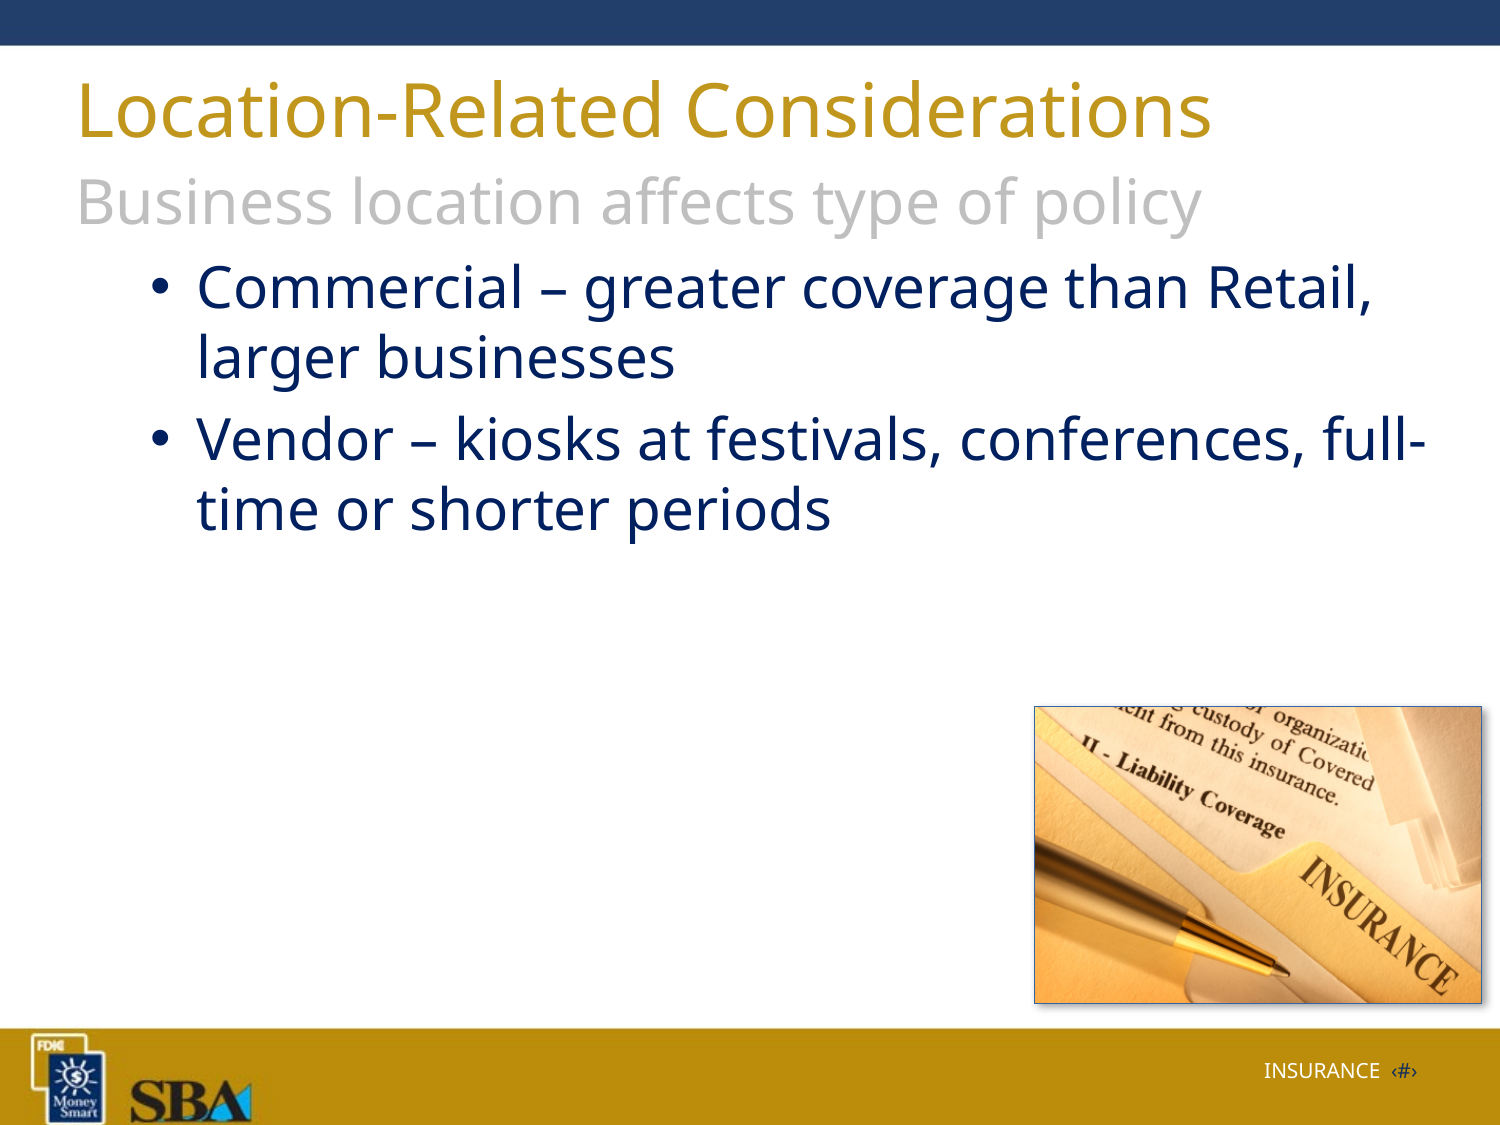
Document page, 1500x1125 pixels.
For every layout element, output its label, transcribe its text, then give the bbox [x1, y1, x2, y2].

picture [0, 0, 1500, 1125]
title Location-Related Considerations [74, 61, 1426, 161]
list Business location affects type of policy Commercial – greater coverage than Retail, larger businesses Vendor – kiosks at festivals, conferences, full-time or shorter periods [74, 161, 1474, 1000]
